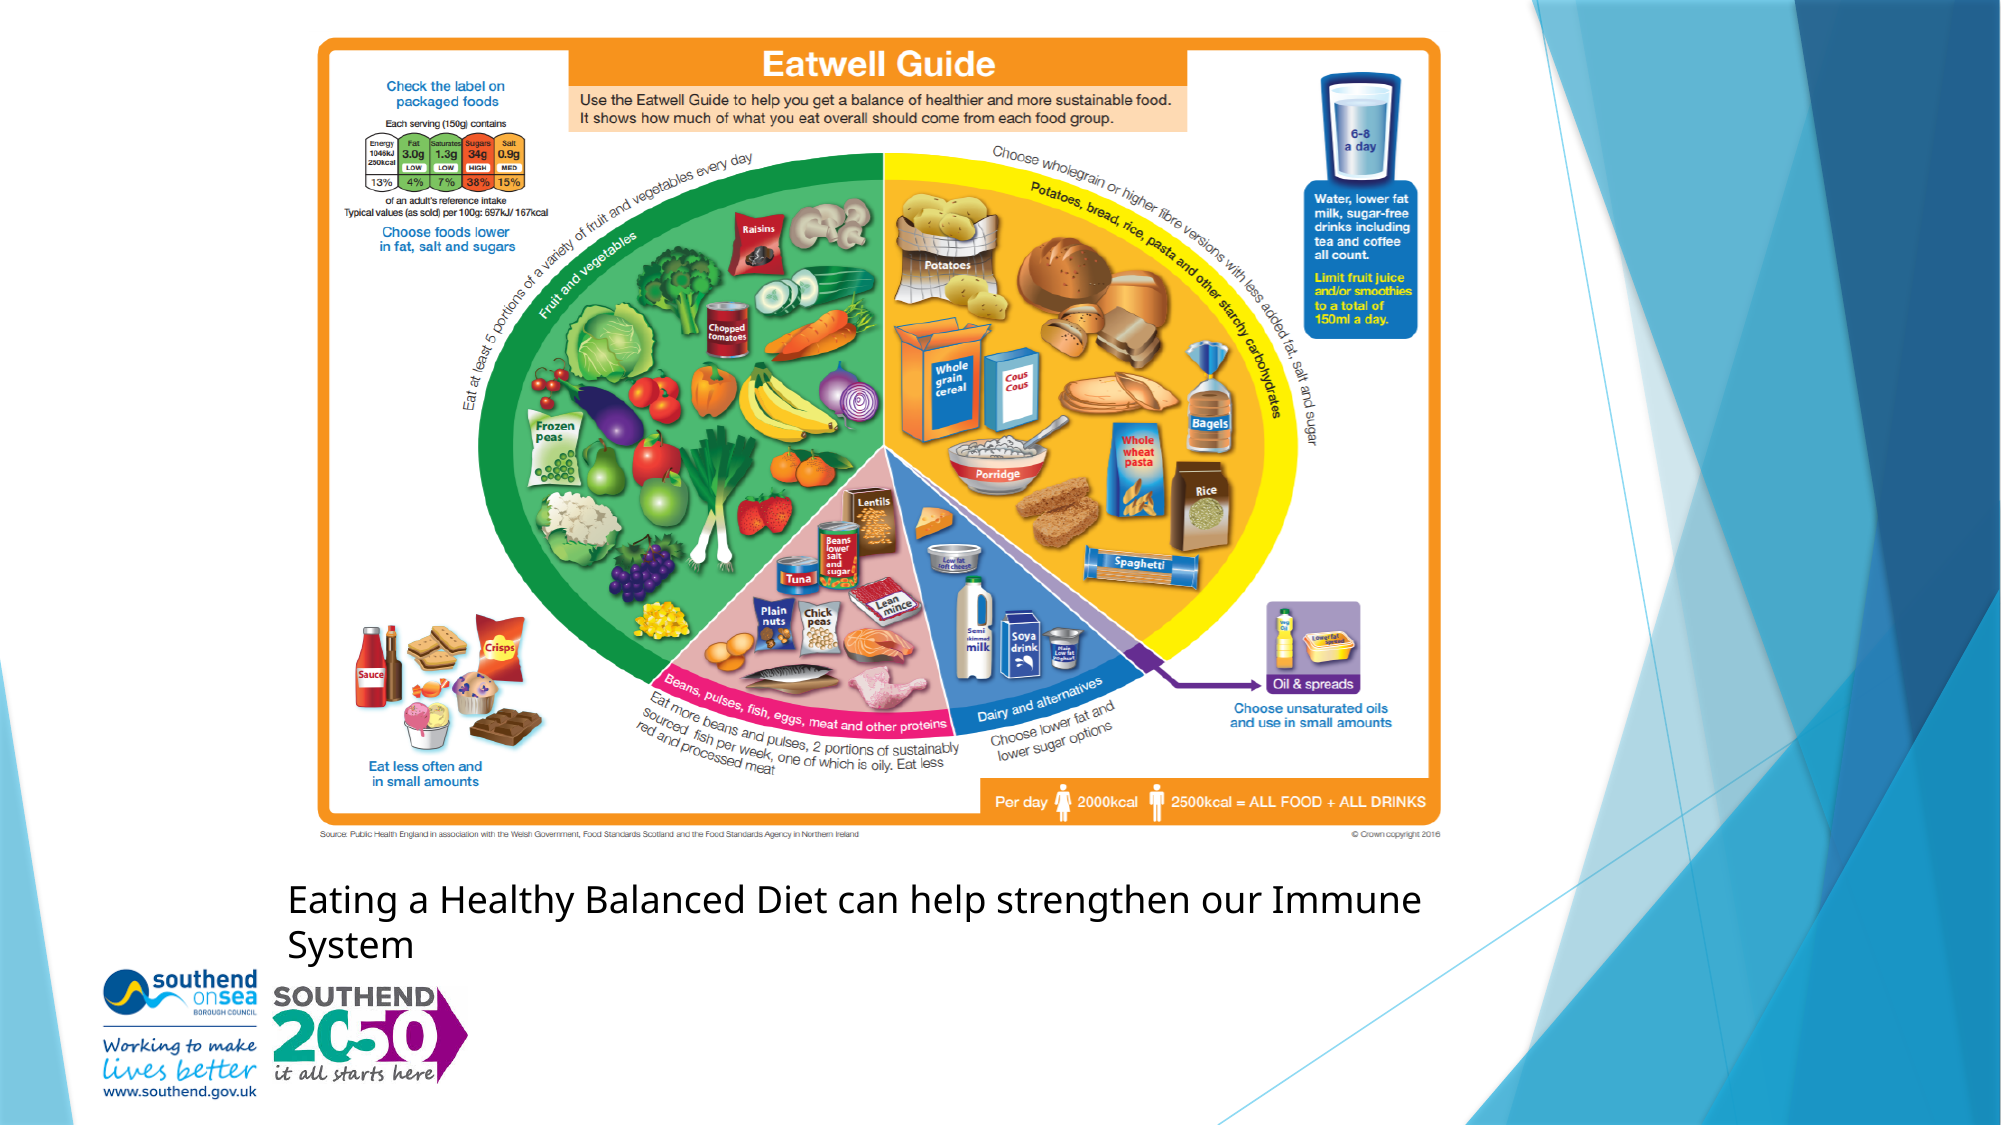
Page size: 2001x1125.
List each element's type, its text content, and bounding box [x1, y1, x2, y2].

text_box Eating a Healthy Balanced Diet can help strengthen our Immune System [272, 868, 1514, 974]
picture [94, 959, 468, 1111]
picture [309, 30, 1451, 843]
